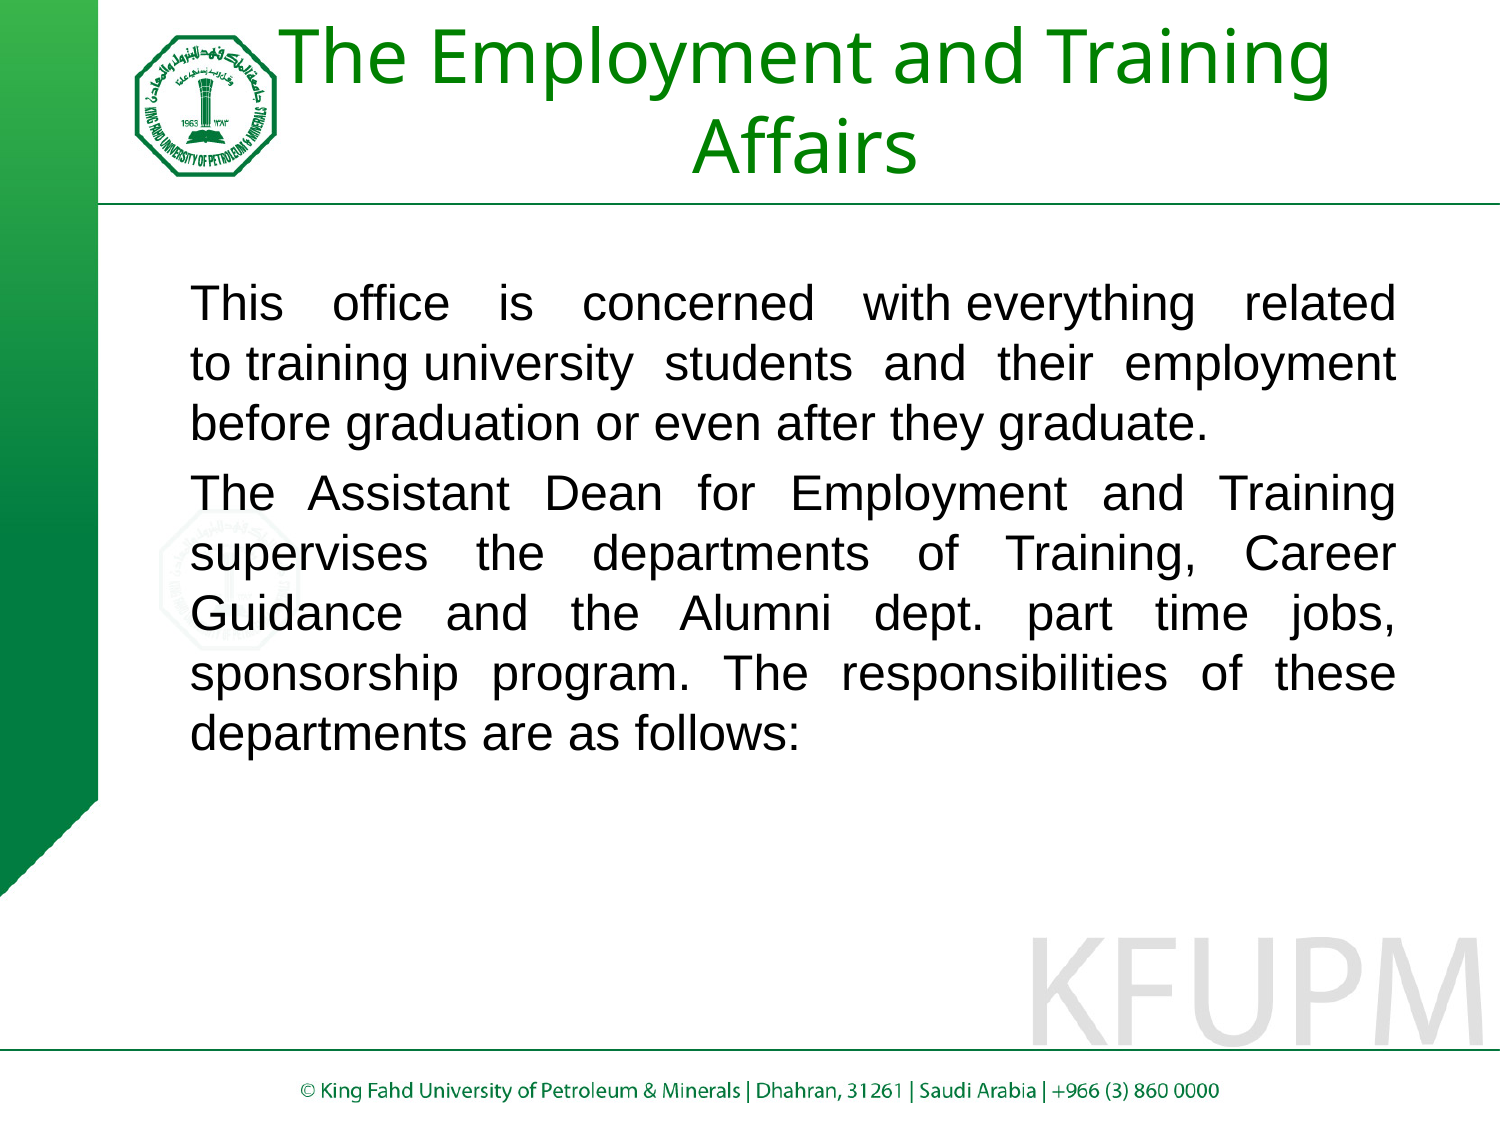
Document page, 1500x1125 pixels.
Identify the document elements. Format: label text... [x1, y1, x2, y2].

picture [0, 0, 1500, 1103]
title The Employment and Training Affairs [237, 21, 1376, 176]
list This office is concerned with everything related to training university students and their employment before graduation or even after they graduate. The Assistant Dean for Employment and Training supervises the departments of Training, Career Guidance and the Alumni dept. part time jobs, sponsorship program. The responsibilities of these departments are as follows: [174, 262, 1413, 963]
